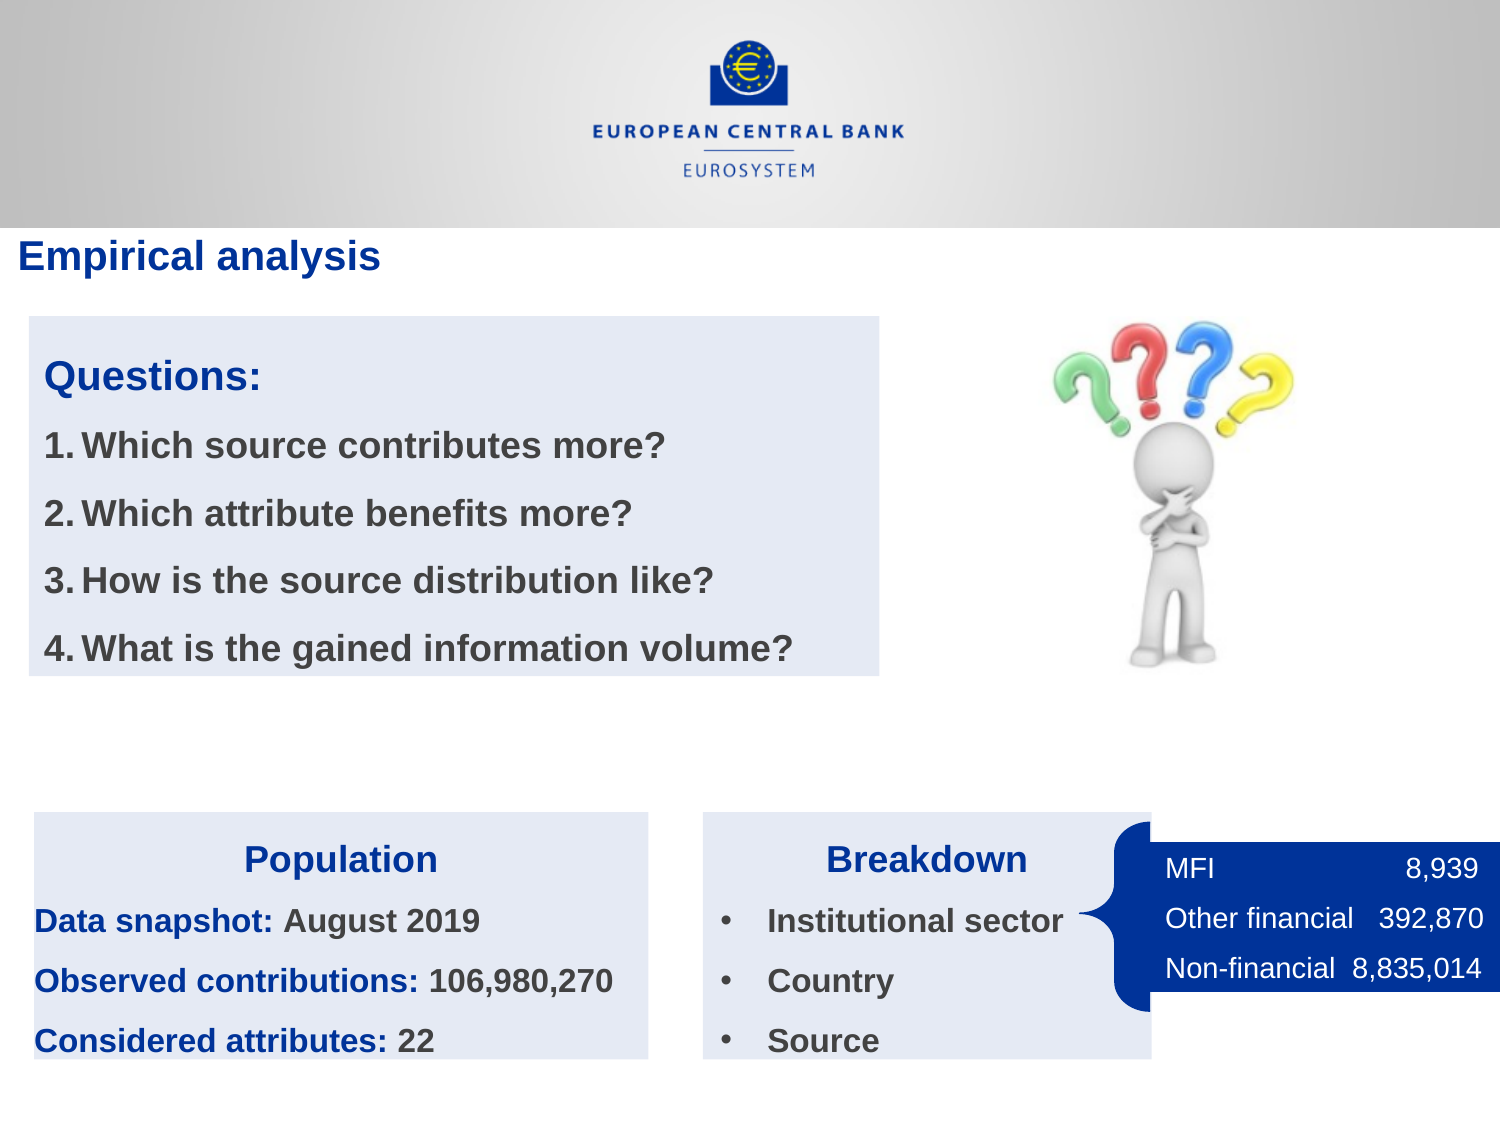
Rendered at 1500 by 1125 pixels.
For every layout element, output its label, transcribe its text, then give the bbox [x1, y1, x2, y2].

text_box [1079, 822, 1500, 1012]
text_box Questions: Which source contributes more? Which attribute benefits more? How is the source distribution like? What is the gained information volume? [28, 316, 880, 677]
text_box Breakdown Institutional sector Country Source [702, 812, 1152, 1060]
picture [0, 0, 1500, 228]
subtitle Empirical analysis [17, 219, 1424, 279]
text_box Population Data snapshot: August 2019 Observed contributions: 106,980,270 Considered attributes: 22 [34, 812, 649, 1060]
picture [997, 316, 1353, 677]
